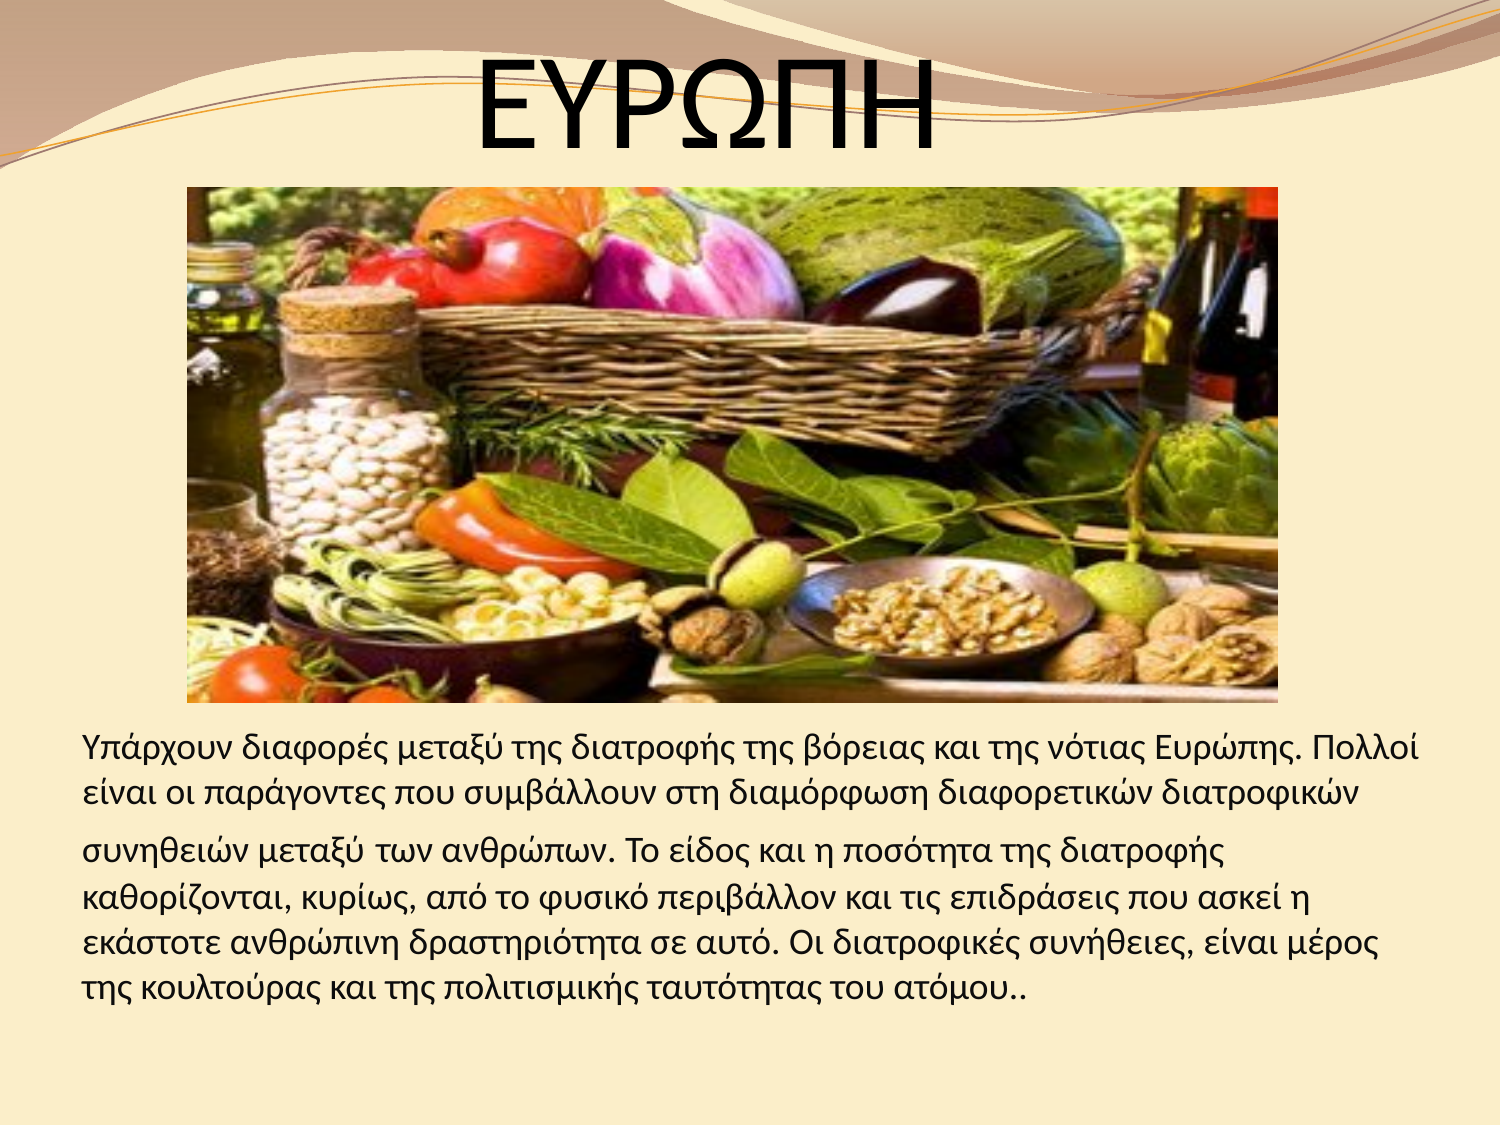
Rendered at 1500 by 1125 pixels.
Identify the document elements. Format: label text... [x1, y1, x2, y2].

title ΕΥΡΩΠΗ [210, 0, 1207, 176]
text_box . [703, 867, 1453, 1017]
subtitle Υπάρχουν διαφορές μεταξύ της διατροφής της βόρειας και της νότιας Ευρώπης. Πολλοί είναι οι παράγοντες που συμβάλλουν στη διαμόρφωση διαφορετικών διατροφικών συνηθειών μεταξύ των ανθρώπων. Το είδος και η ποσότητα της διατροφής καθορίζονται, κυρίως, από το φυσικό περιβάλλον και τις επιδράσεις που ασκεί η εκάστοτε ανθρώπινη δραστηριότητα σε αυτό. Οι διατροφικές συνήθειες, είναι μέρος της κουλτούρας και της πολιτισμικής ταυτότητας του ατόμου.. [82, 714, 1442, 1055]
picture [187, 187, 1278, 704]
